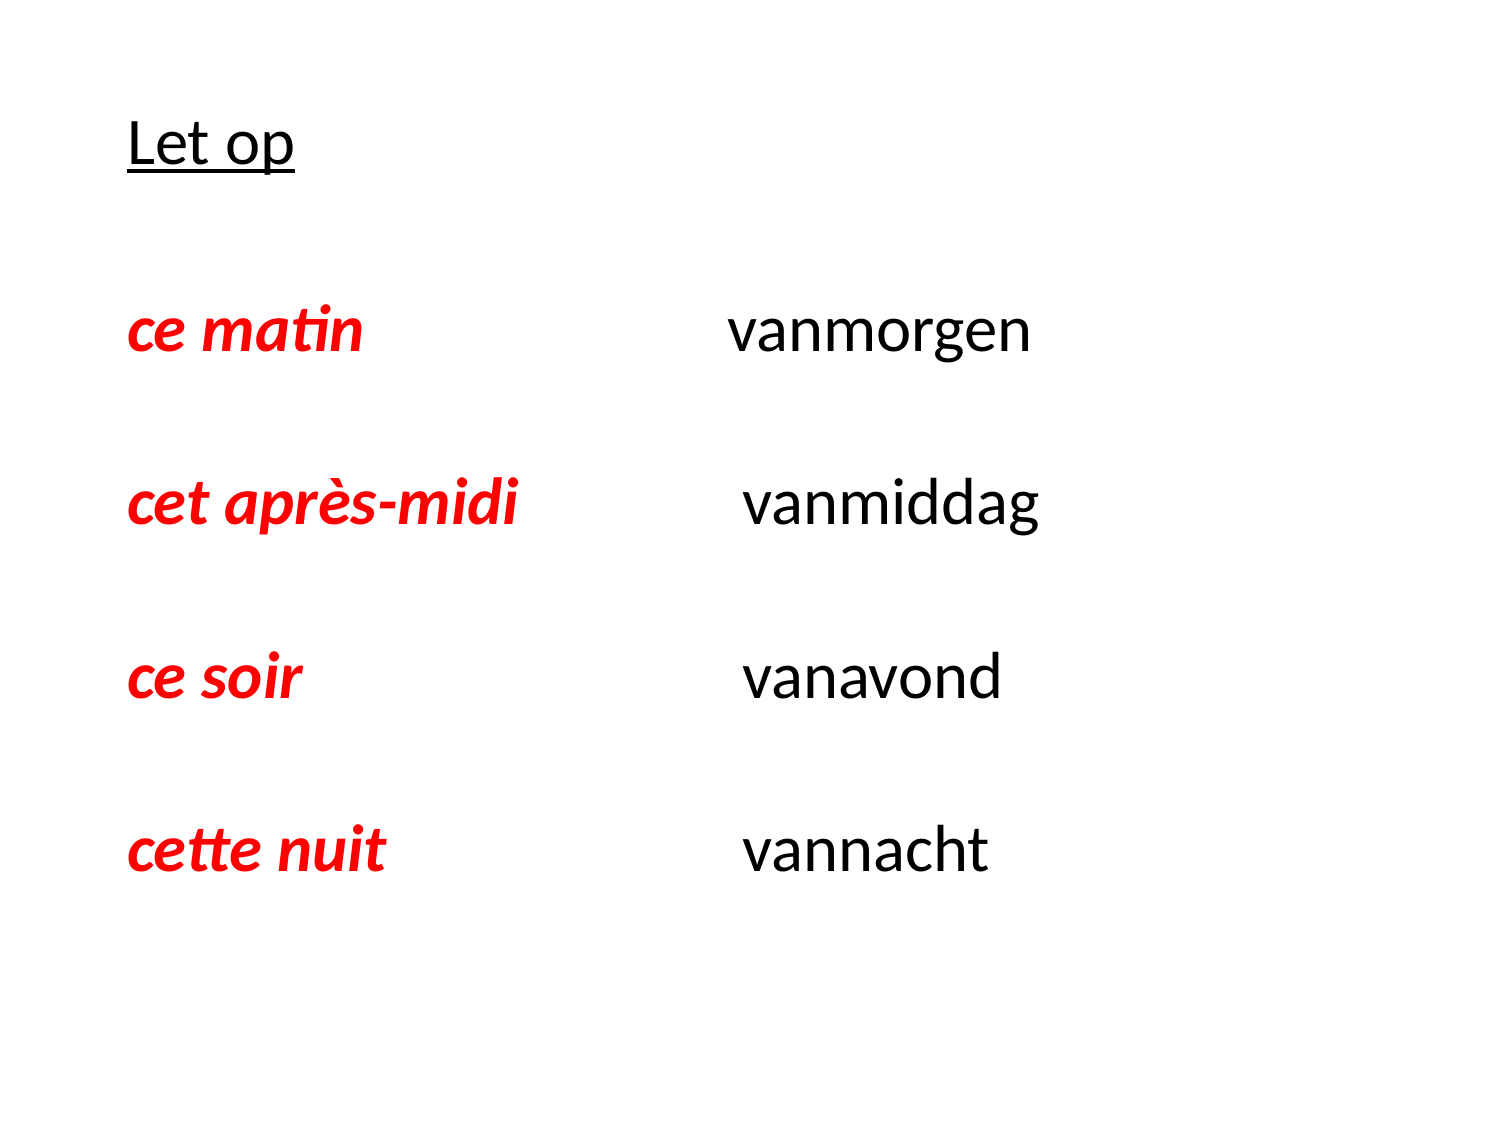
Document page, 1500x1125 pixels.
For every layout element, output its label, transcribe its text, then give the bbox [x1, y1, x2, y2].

text_box Let op ce matin vanmorgen cet après-midi vanmiddag ce soir vanavond cette nuit vannacht [112, 89, 1388, 1035]
